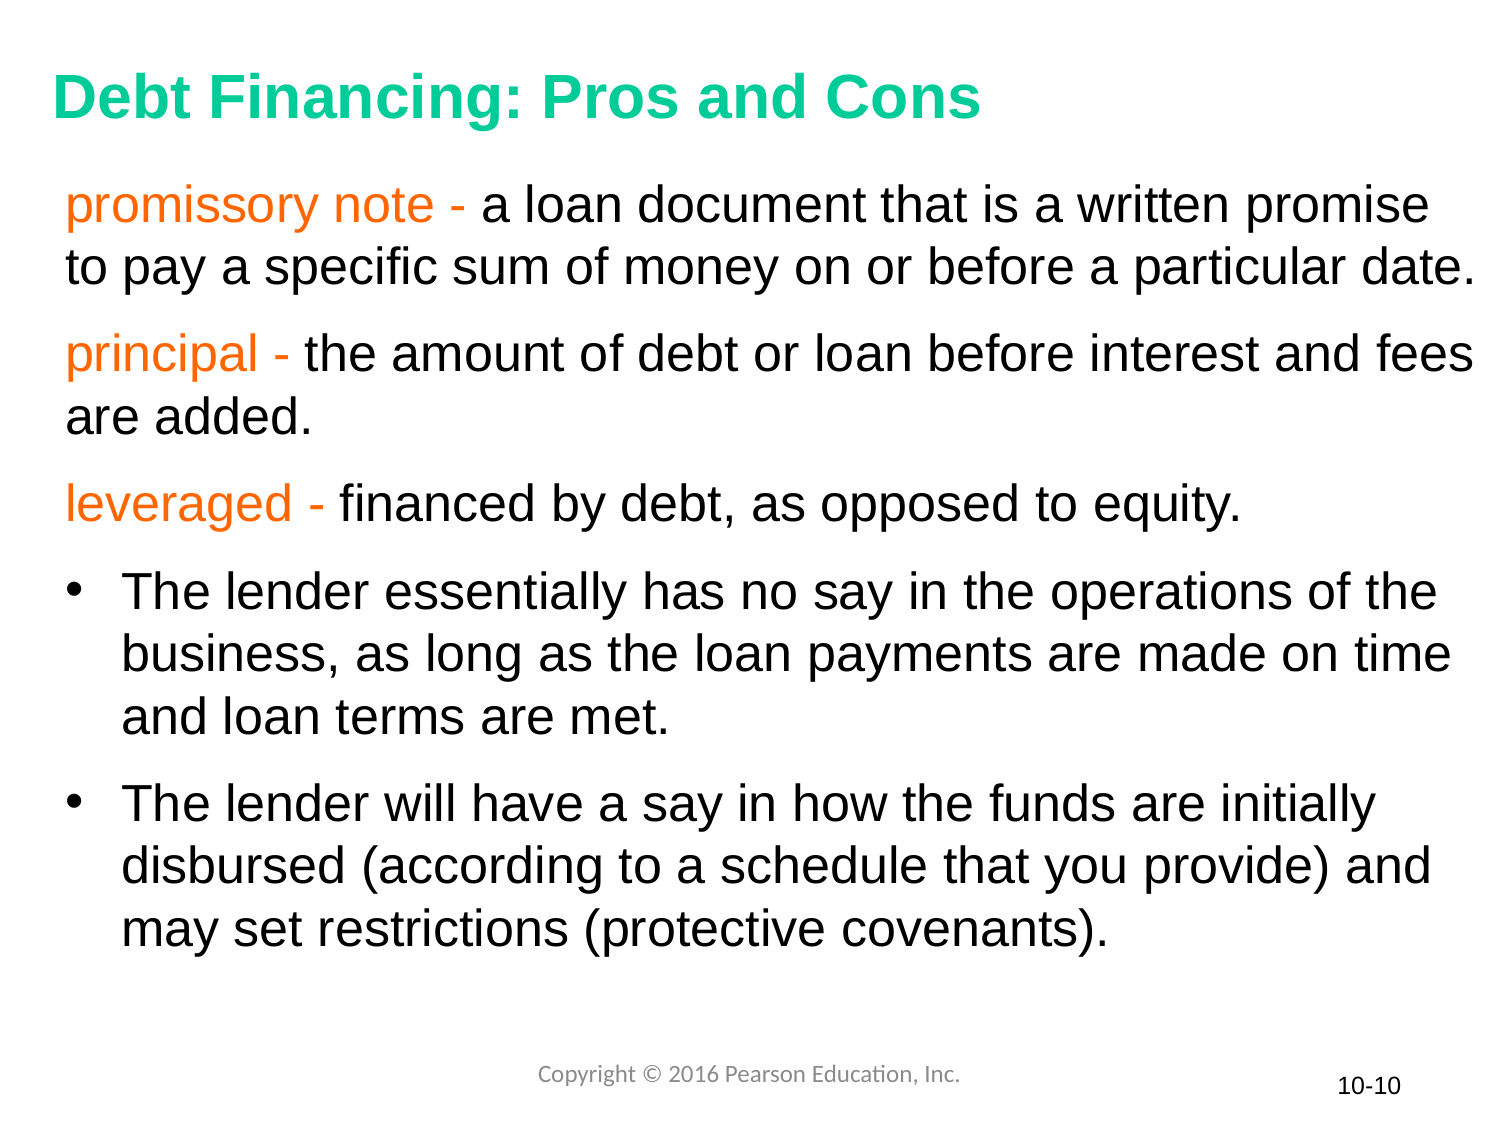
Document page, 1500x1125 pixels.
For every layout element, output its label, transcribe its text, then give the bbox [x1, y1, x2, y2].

title Debt Financing: Pros and Cons [37, 0, 1388, 188]
list promissory note - a loan document that is a written promise to pay a specific sum of money on or before a particular date. principal - the amount of debt or loan before interest and fees are added. leveraged - financed by debt, as opposed to equity. The lender essentially has no say in the operations of the business, as long as the loan payments are made on time and loan terms are met. The lender will have a say in how the funds are initially disbursed (according to a schedule that you provide) and may set restrictions (protective covenants). [50, 162, 1500, 1038]
footer Copyright © 2016 Pearson Education, Inc. [512, 1042, 988, 1103]
